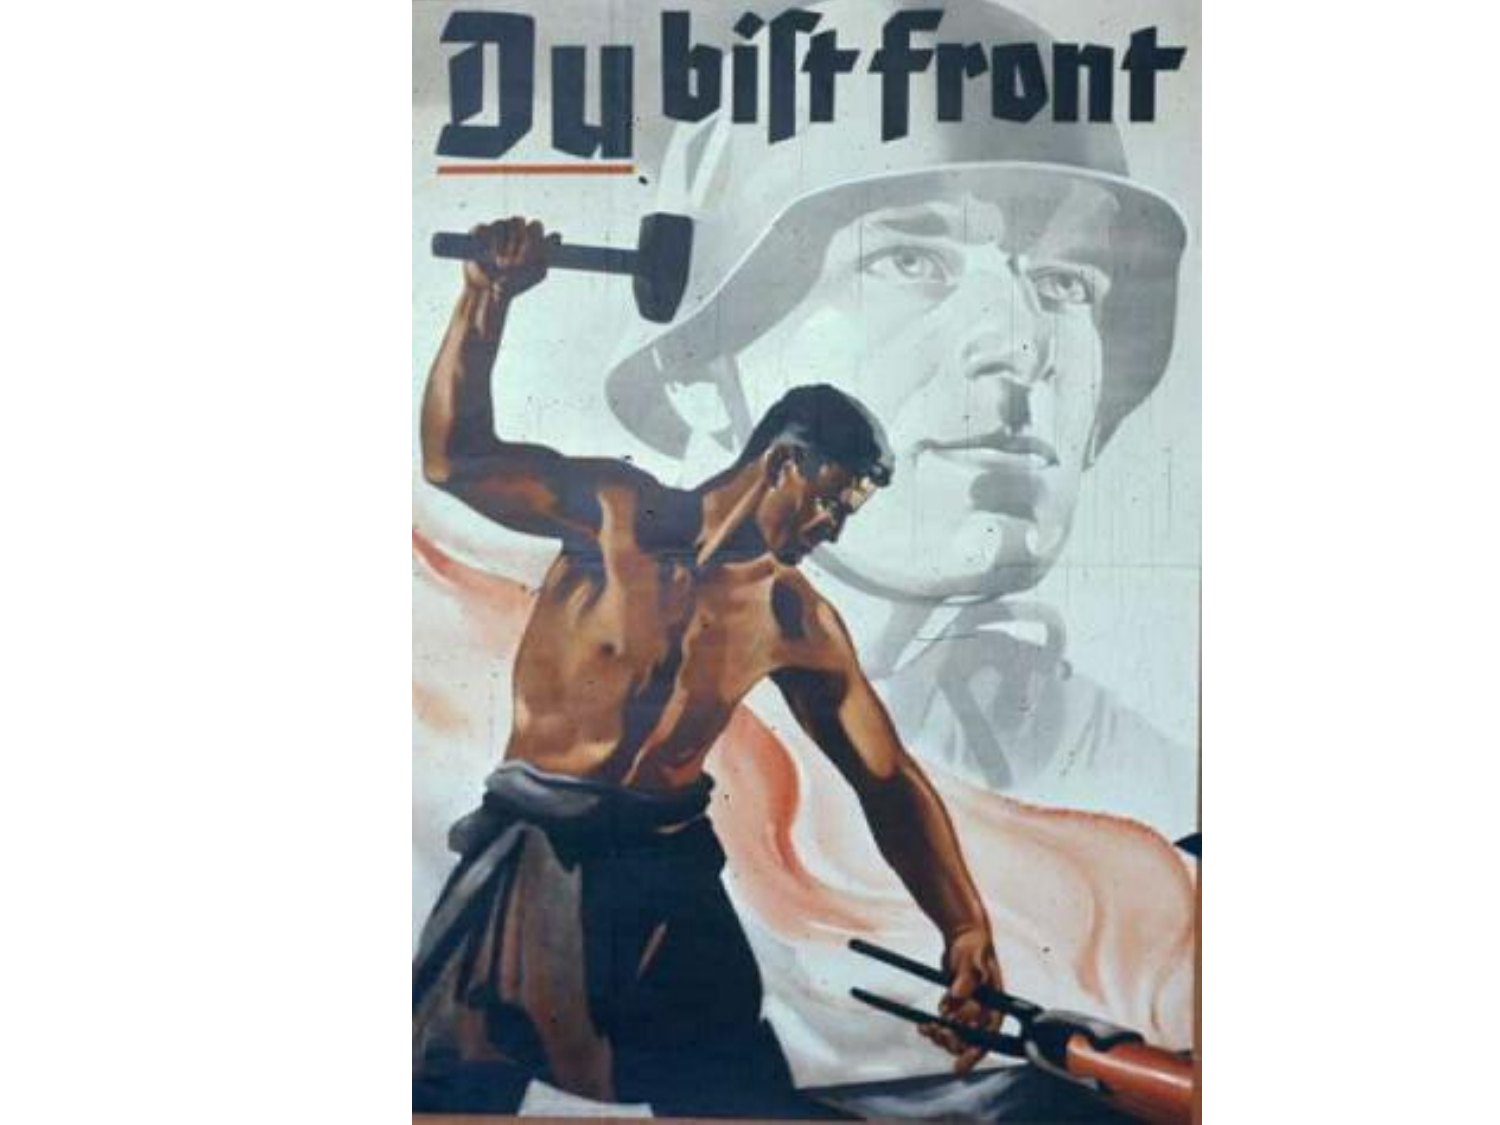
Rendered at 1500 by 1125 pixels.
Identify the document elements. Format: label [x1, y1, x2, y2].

picture [412, 0, 1202, 1125]
